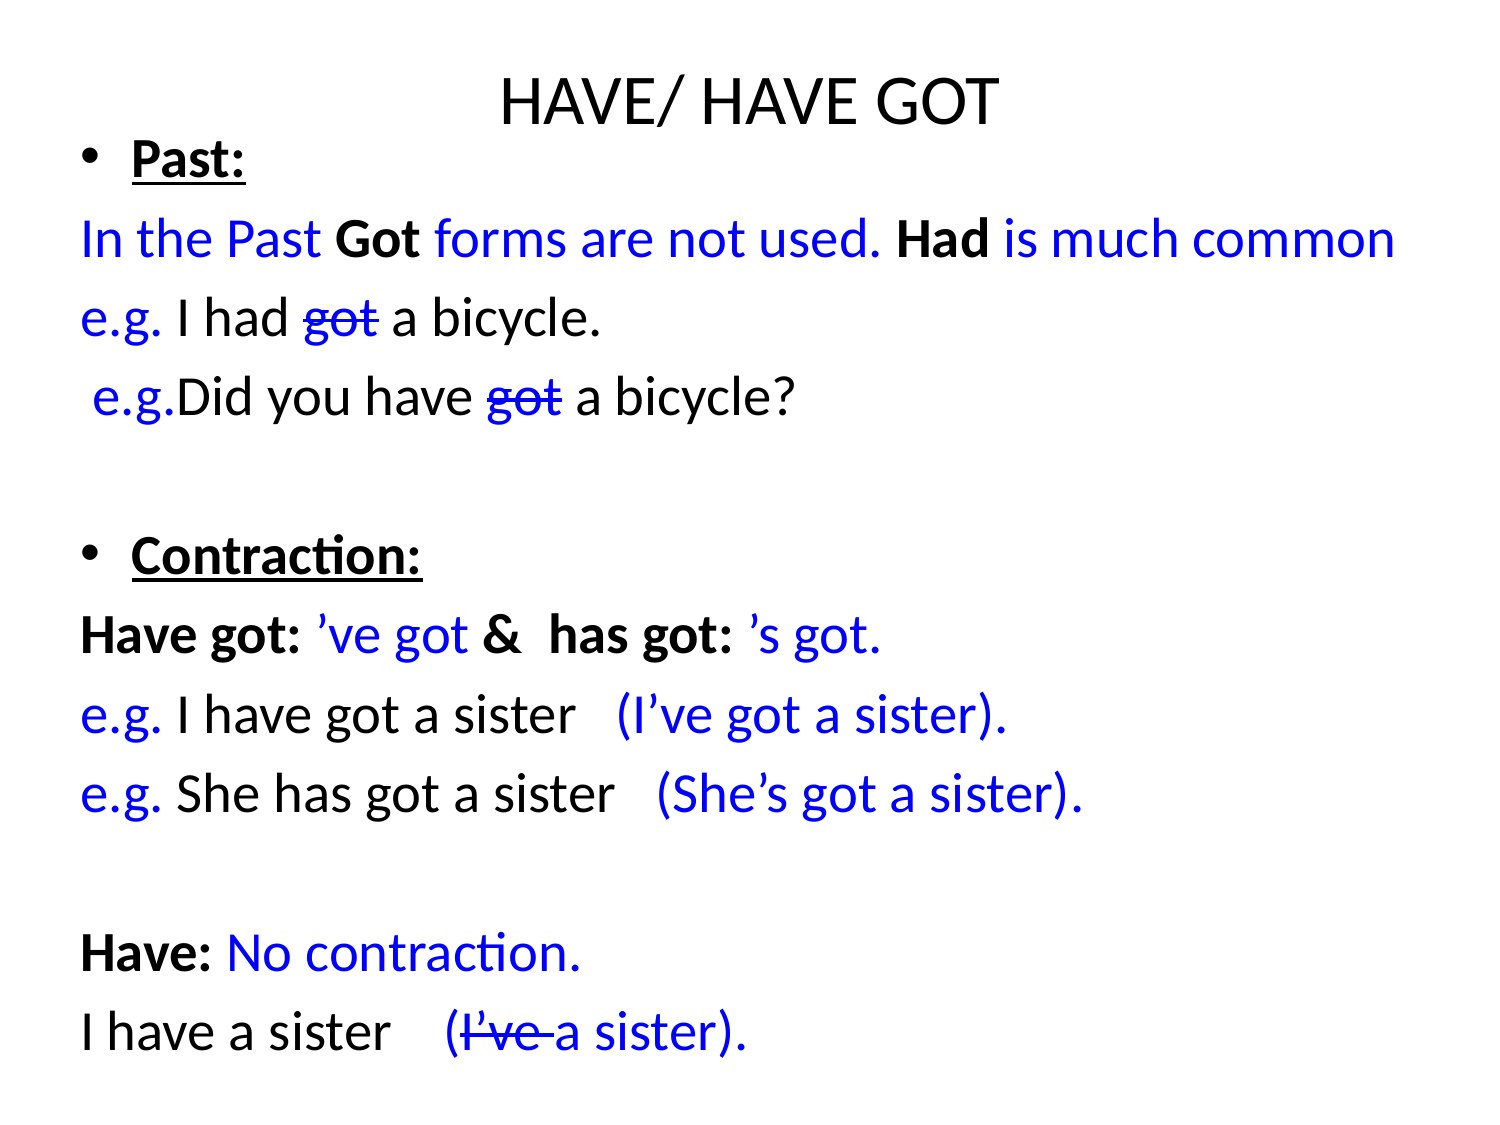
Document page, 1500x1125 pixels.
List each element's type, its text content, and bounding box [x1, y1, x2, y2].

title HAVE/ HAVE GOT [75, 45, 1425, 113]
list Past: In the Past Got forms are not used. Had is much common e.g. I had got a bicycle. e.g.Did you have got a bicycle? Contraction: Have got: ’ve got & has got: ’s got. e.g. I have got a sister (I’ve got a sister). e.g. She has got a sister (She’s got a sister). Have: No contraction. I have a sister (I’ve a sister). [64, 113, 1425, 1094]
